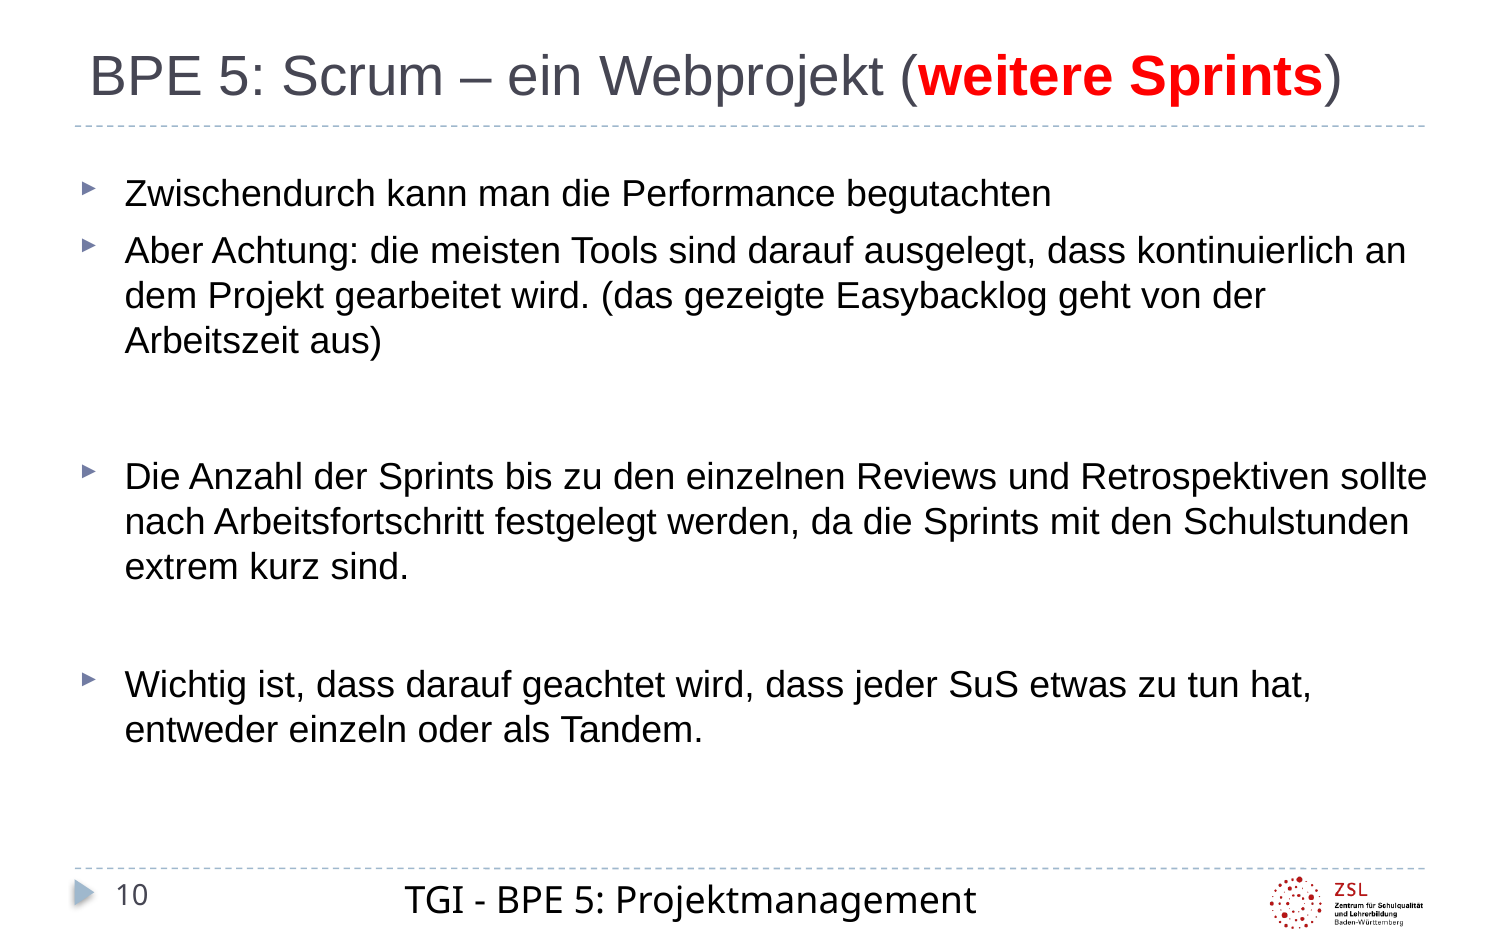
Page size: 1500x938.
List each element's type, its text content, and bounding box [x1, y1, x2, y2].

text_box Die Anzahl der Sprints bis zu den einzelnen Reviews und Retrospektiven sollte nach Arbeitsfortschritt festgelegt werden, da die Sprints mit den Schulstunden extrem kurz sind. [64, 445, 1461, 623]
slide_number 10 [100, 868, 336, 919]
text_box Zwischendurch kann man die Performance begutachten Aber Achtung: die meisten Tools sind darauf ausgelegt, dass kontinuierlich an dem Projekt gearbeitet wird. (das gezeigte Easybacklog geht von der Arbeitszeit aus) [64, 161, 1461, 375]
text_box Wichtig ist, dass darauf geachtet wird, dass jeder SuS etwas zu tun hat, entweder einzeln oder als Tandem. [64, 652, 1461, 831]
title BPE 5: Scrum – ein Webprojekt (weitere Sprints) [75, 31, 1425, 115]
picture [1269, 875, 1424, 930]
footer TGI - BPE 5: Projektmanagement [336, 868, 1046, 919]
